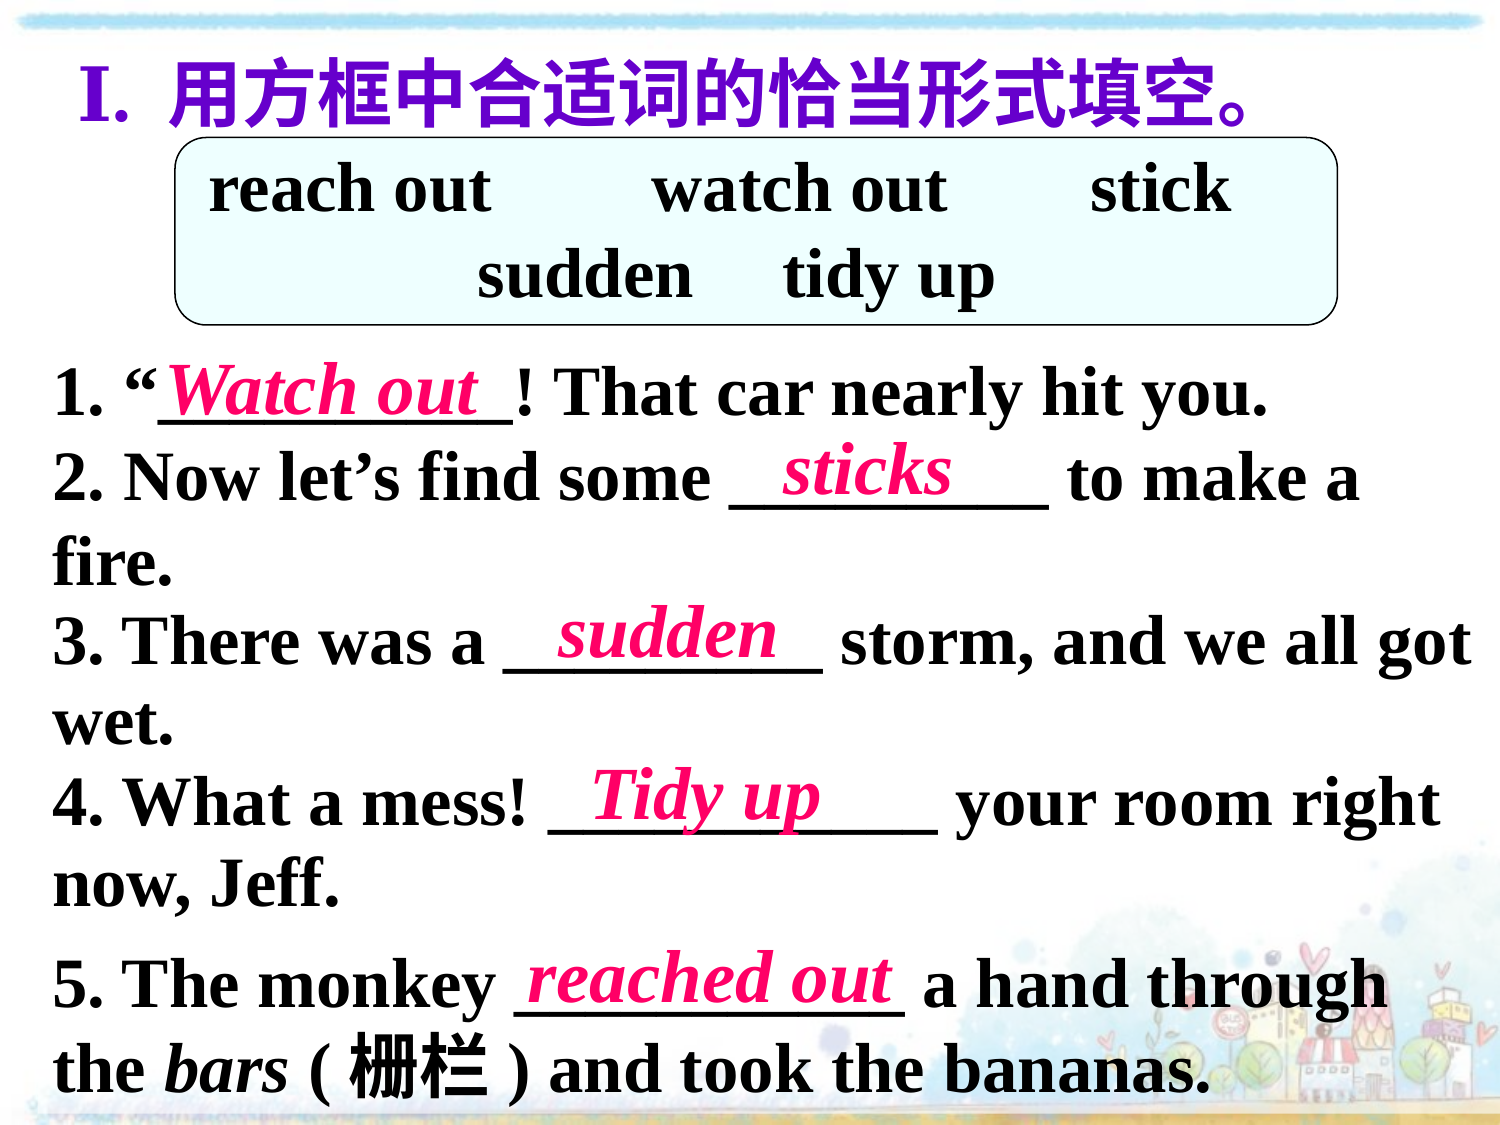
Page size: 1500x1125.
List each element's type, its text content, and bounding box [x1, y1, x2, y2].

text_box sudden [525, 574, 863, 680]
text_box [189, 320, 1323, 325]
text_box sticks [750, 412, 1088, 518]
text_box Watch out [149, 332, 588, 437]
text_box Ⅰ. 用方框中合适词的恰当形式填空。 reach out watch out stick sudden tidy up [62, 39, 1413, 320]
text_box Tidy up [575, 737, 913, 843]
text_box reached out [474, 919, 950, 1025]
picture [0, 0, 1500, 1125]
text_box 1. “__________! That car nearly hit you. 2. Now let’s find some _________ to make a fire. 3. There was a _________ storm, and we all got wet. 4. What a mess! ___________ your room right now, Jeff. 5. The monkey ___________ a hand through the bars (栅栏) and took the bananas. [37, 337, 1500, 1114]
